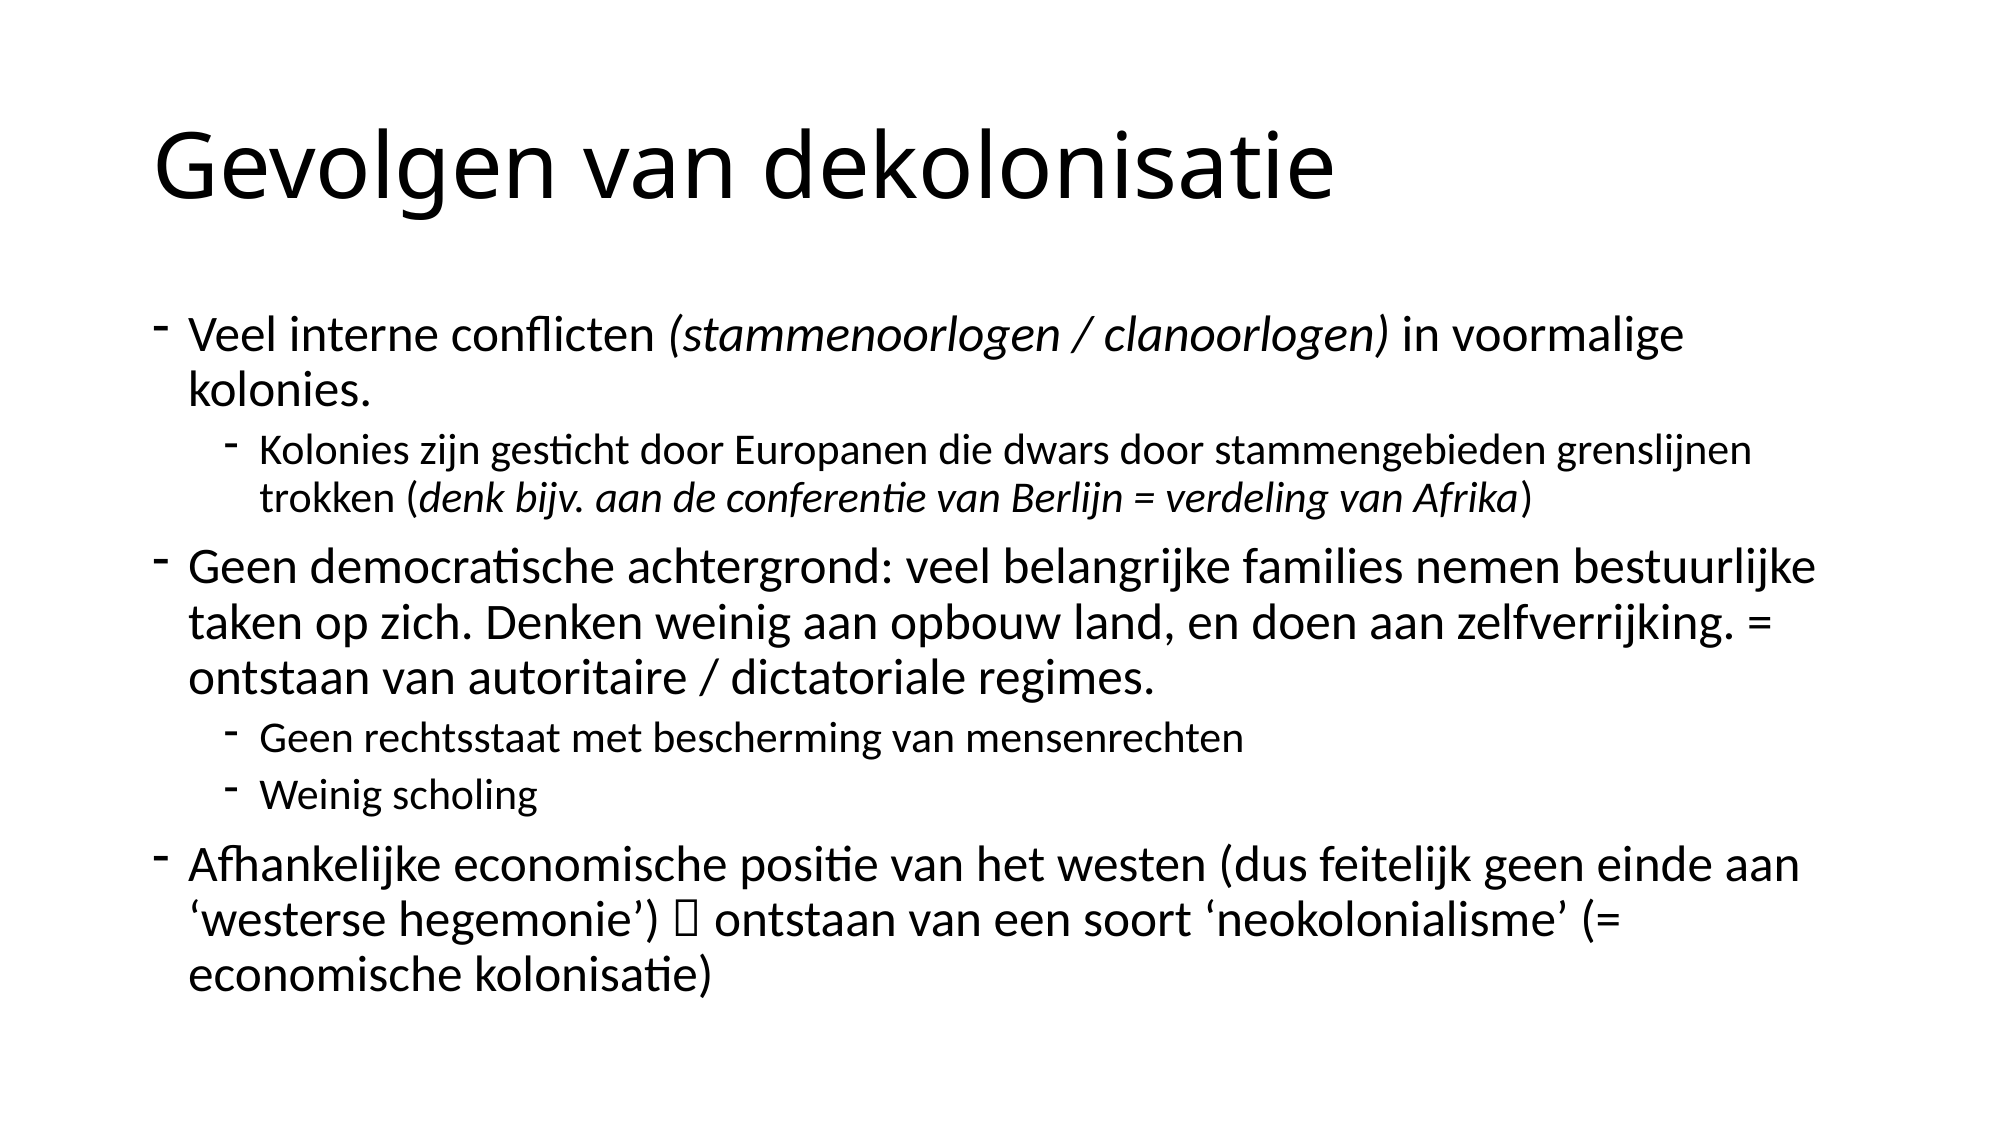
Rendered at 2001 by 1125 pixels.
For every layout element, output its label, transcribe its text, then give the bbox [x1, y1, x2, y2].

list Veel interne conflicten (stammenoorlogen / clanoorlogen) in voormalige kolonies. Kolonies zijn gesticht door Europanen die dwars door stammengebieden grenslijnen trokken (denk bijv. aan de conferentie van Berlijn = verdeling van Afrika) Geen democratische achtergrond: veel belangrijke families nemen bestuurlijke taken op zich. Denken weinig aan opbouw land, en doen aan zelfverrijking. = ontstaan van autoritaire / dictatoriale regimes. Geen rechtsstaat met bescherming van mensenrechten Weinig scholing Afhankelijke economische positie van het westen (dus feitelijk geen einde aan ‘westerse hegemonie’)  ontstaan van een soort ‘neokolonialisme’ (= economische kolonisatie) [137, 299, 1863, 1014]
title Gevolgen van dekolonisatie [137, 59, 1863, 278]
